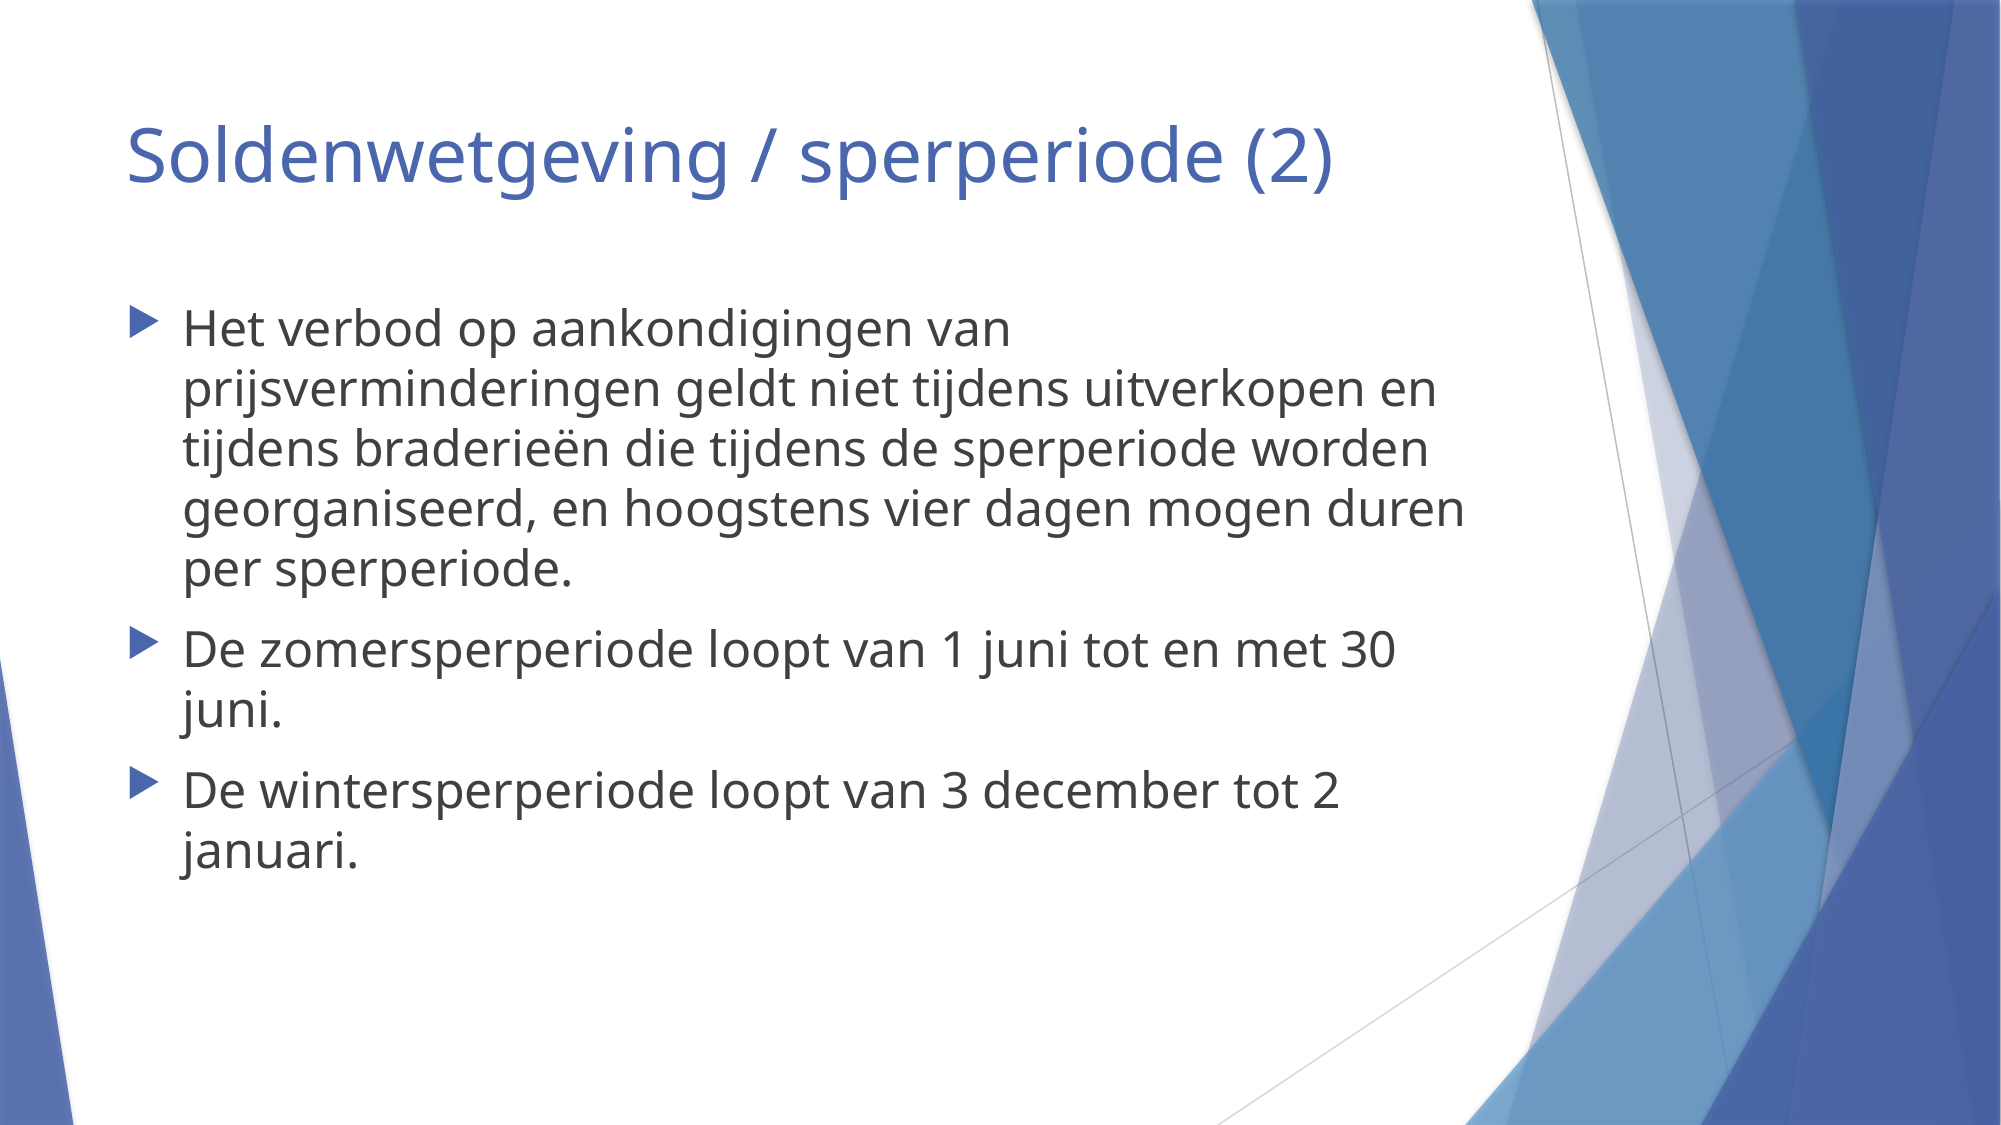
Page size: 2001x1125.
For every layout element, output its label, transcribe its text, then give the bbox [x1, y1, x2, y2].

title Soldenwetgeving / sperperiode (2) [111, 99, 1522, 289]
list Het verbod op aankondigingen van prijsverminderingen geldt niet tijdens uitverkopen en tijdens braderieën die tijdens de sperperiode worden georganiseerd, en hoogstens vier dagen mogen duren per sperperiode. De zomersperperiode loopt van 1 juni tot en met 30 juni. De wintersperperiode loopt van 3 december tot 2 januari. [111, 289, 1522, 926]
